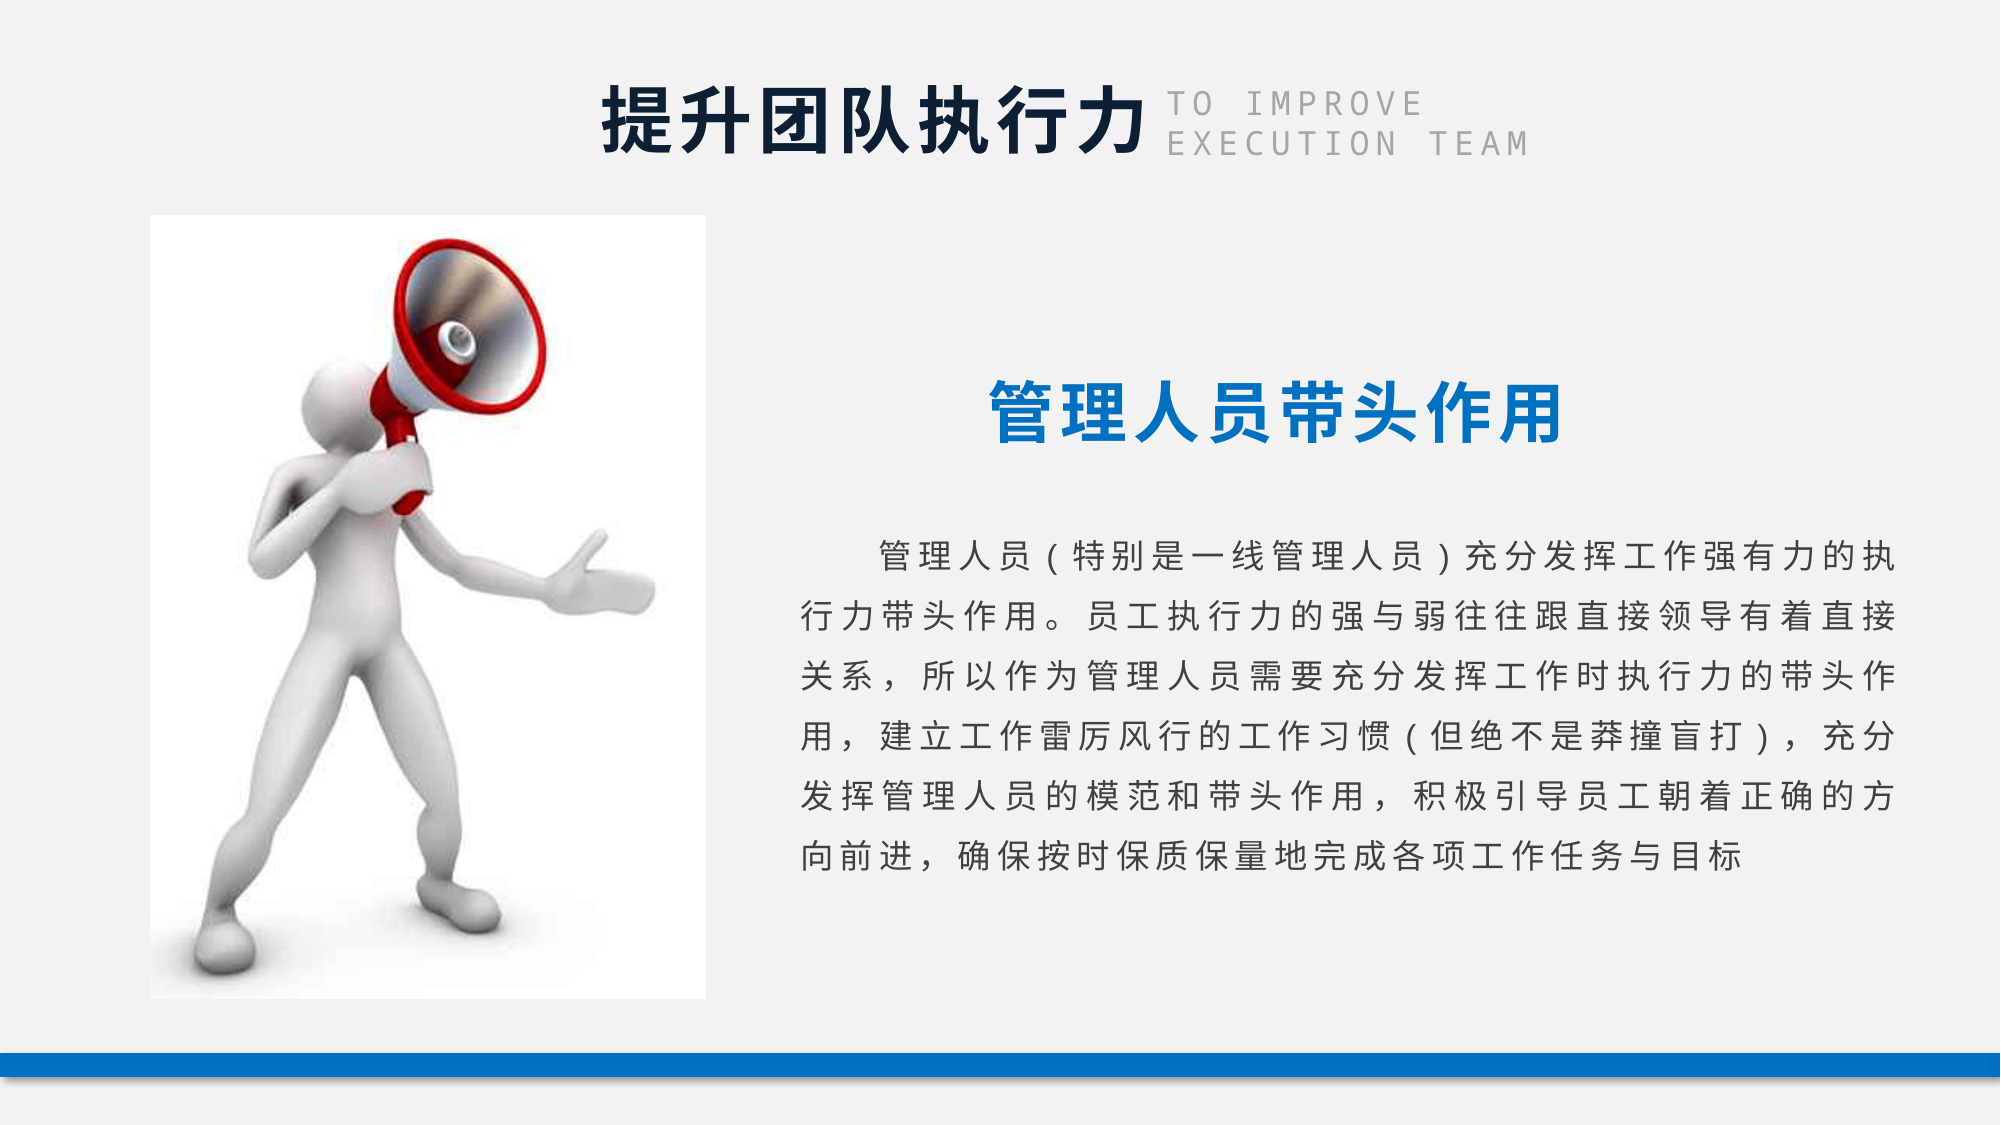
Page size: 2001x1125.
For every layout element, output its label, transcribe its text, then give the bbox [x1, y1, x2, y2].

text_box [579, 67, 1551, 171]
text_box [0, 1052, 2000, 1078]
text_box 管理人员(特别是一线管理人员)充分发挥工作强有力的执行力带头作用。员工执行力的强与弱往往跟直接领导有着直接关系，所以作为管理人员需要充分发挥工作时执行力的带头作用，建立工作雷厉风行的工作习惯(但绝不是莽撞盲打)，充分发挥管理人员的模范和带头作用，积极引导员工朝着正确的方向前进，确保按时保质保量地完成各项工作任务与目标 [785, 508, 1917, 883]
picture [149, 215, 707, 999]
text_box 管理人员带头作用 [738, 363, 1816, 459]
